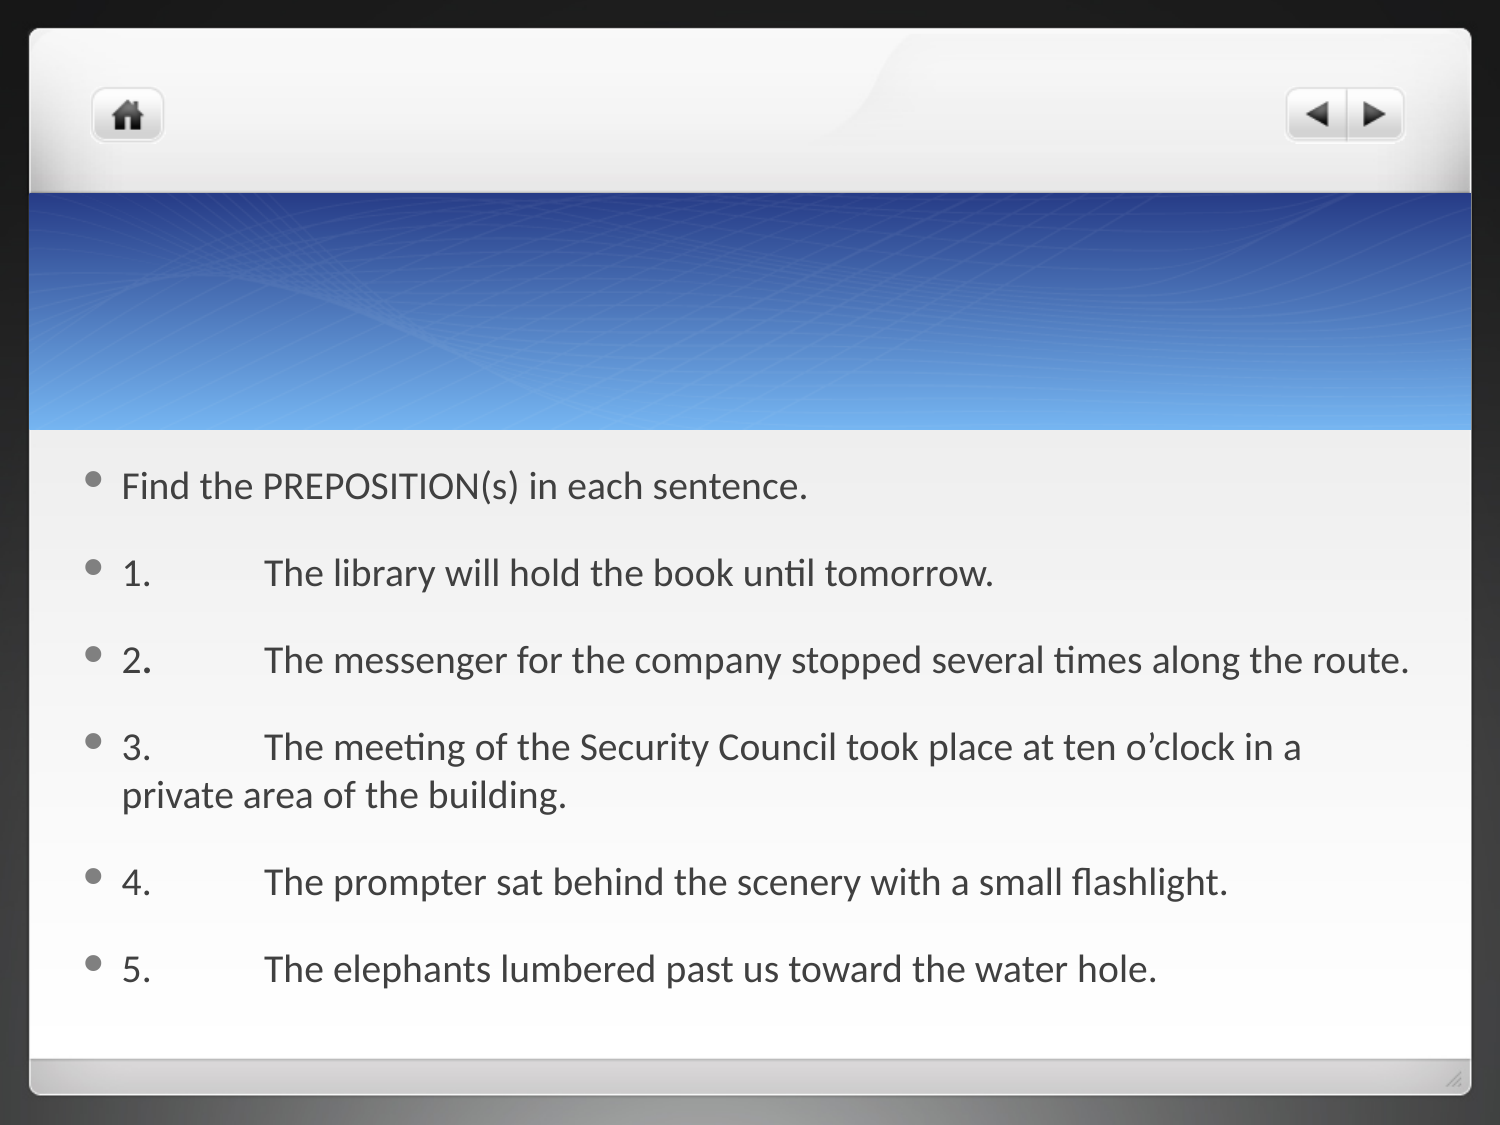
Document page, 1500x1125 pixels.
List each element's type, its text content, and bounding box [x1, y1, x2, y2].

list Find the PREPOSITION(s) in each sentence. 1. The library will hold the book until tomorrow. 2. The messenger for the company stopped several times along the route. 3. The meeting of the Security Council took place at ten o’clock in a private area of the building. 4. The prompter sat behind the scenery with a small flashlight. 5. The elephants lumbered past us toward the water hole. [68, 452, 1432, 1025]
picture [0, 0, 1500, 1125]
